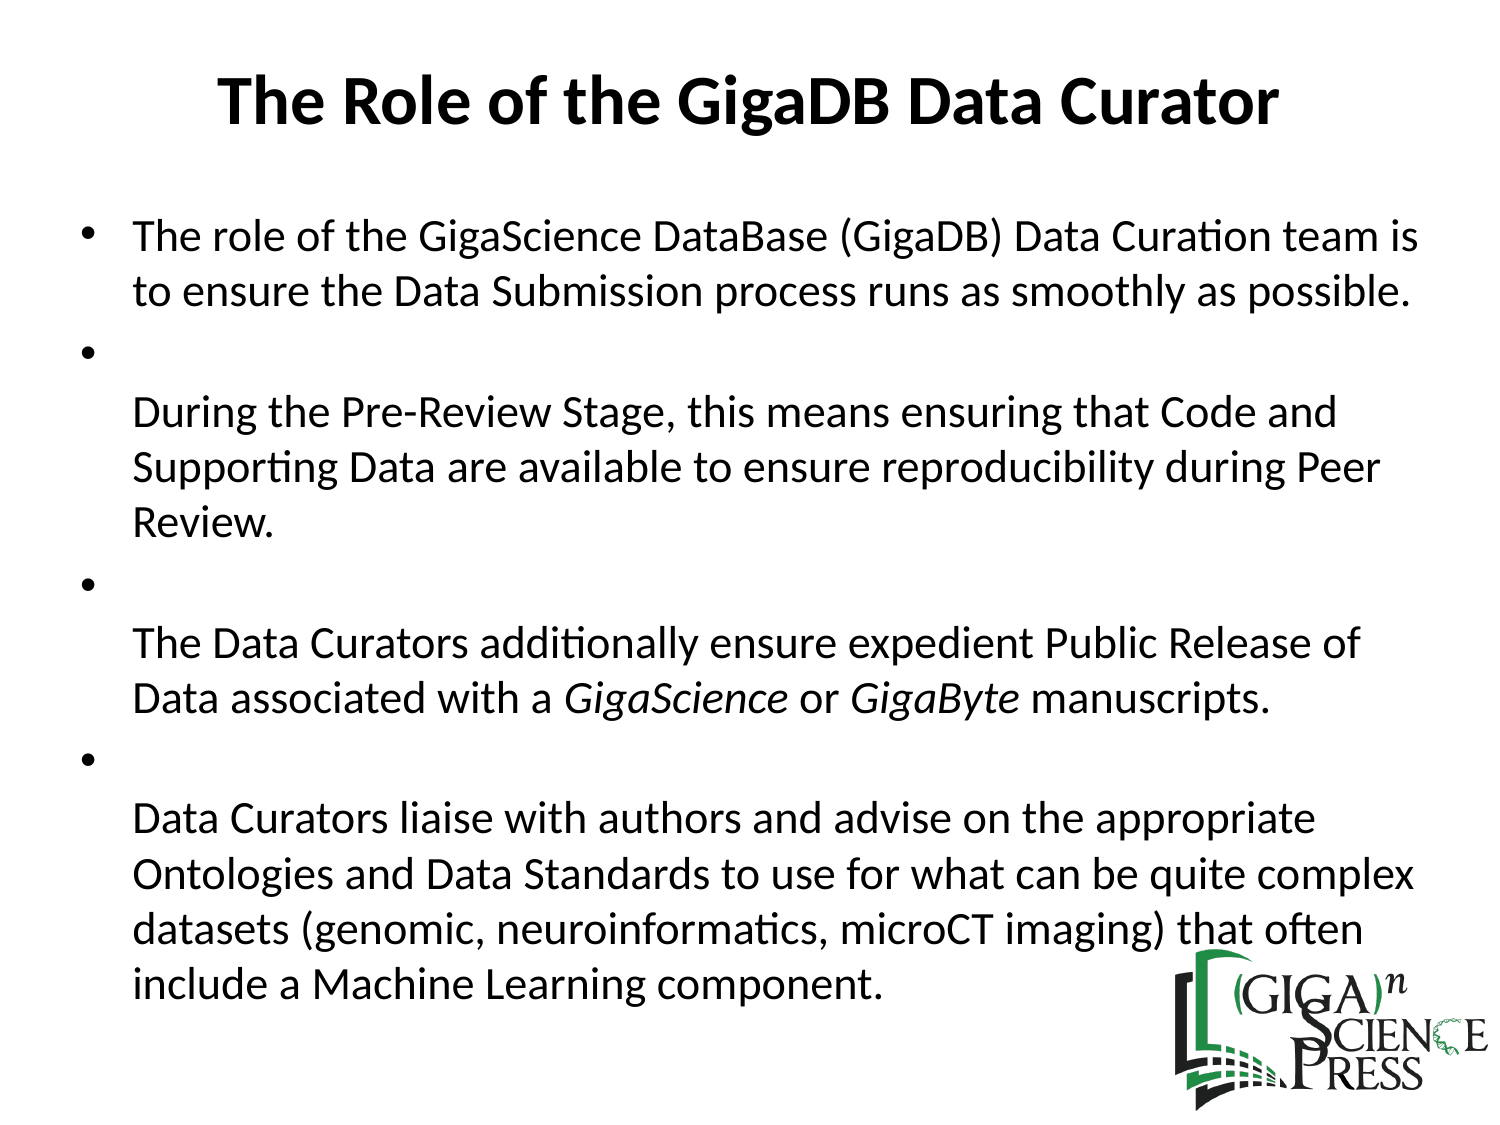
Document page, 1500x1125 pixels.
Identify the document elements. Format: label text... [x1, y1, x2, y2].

list The role of the GigaScience DataBase (GigaDB) Data Curation team is to ensure the Data Submission process runs as smoothly as possible. During the Pre-Review Stage, this means ensuring that Code and Supporting Data are available to ensure reproducibility during Peer Review. The Data Curators additionally ensure expedient Public Release of Data associated with a GigaScience or GigaByte manuscripts. Data Curators liaise with authors and advise on the appropriate Ontologies and Data Standards to use for what can be quite complex datasets (genomic, neuroinformatics, microCT imaging) that often include a Machine Learning component. [65, 197, 1459, 1063]
picture [1174, 949, 1488, 1111]
title The Role of the GigaDB Data Curator [75, 45, 1425, 197]
